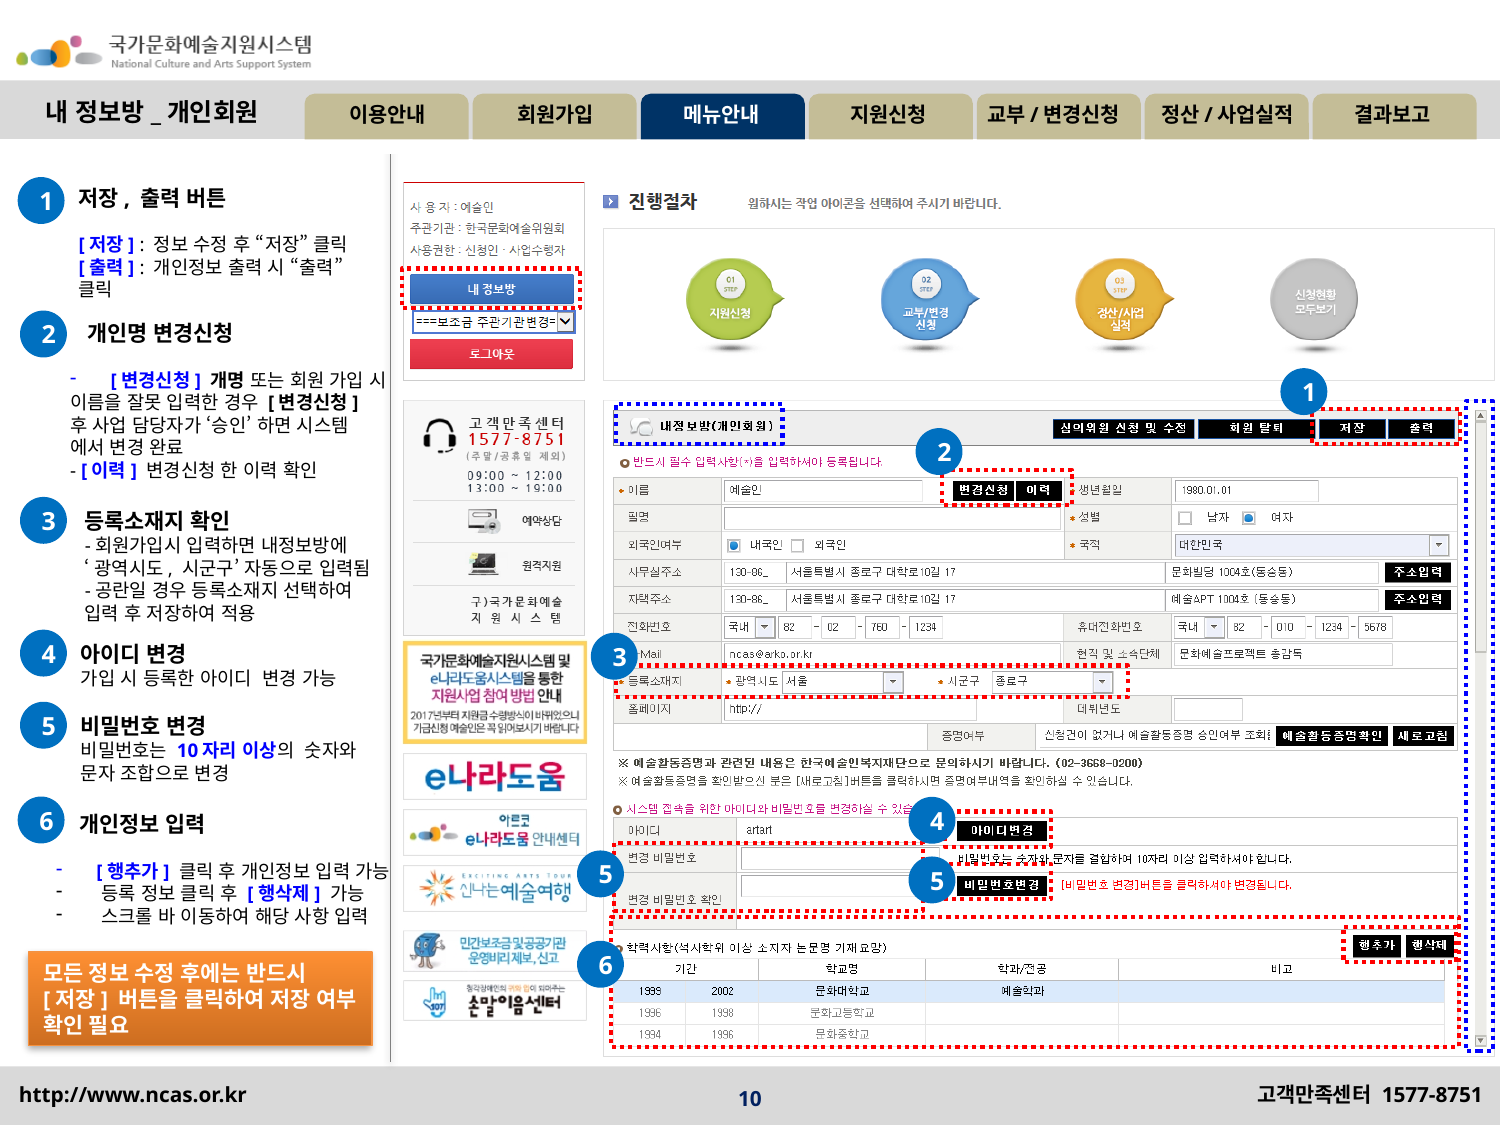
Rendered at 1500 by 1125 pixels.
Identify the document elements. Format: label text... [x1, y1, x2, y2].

text_box 비밀번호 변경 비밀번호는 10자리 이상의 숫자와 문자 조합으로 변경 [66, 705, 387, 792]
text_box 2 [17, 308, 57, 360]
text_box 5 [17, 699, 66, 751]
picture [398, 176, 1498, 1059]
text_box 모든 정보 수정 후에는 반드시 [저장] 버튼을 클릭하여 저장 여부 확인 필요 [28, 951, 373, 1046]
text_box 1 [15, 174, 63, 227]
text_box 아이디 변경 가입 시 등록한 아이디 변경 가능 [66, 632, 393, 697]
text_box 6 [15, 794, 61, 846]
text_box 개인명 변경신청 [변경신청] 개명 또는 회원 가입 시 이름을 잘못 입력한 경우 [변경신청] 후 사업 담당자가 ‘승인’ 하면 시스템 에서 변경 완료 - [이력] 변경신청 한 이력 확인 [55, 312, 393, 489]
text_box 4 [17, 627, 66, 679]
text_box 3 [17, 494, 69, 546]
text_box 저장, 출력 버튼 [저장] : 정보 수정 후 “저장” 클릭 [출력] : 개인정보 출력 시 “출력” 클릭 [63, 177, 396, 308]
picture [6, 24, 324, 77]
text_box 내 정보방_개인회원 [31, 89, 274, 135]
text_box 등록소재지 확인 -회원가입시 입력하면 내정보방에 ‘광역시도, 시군구’ 자동으로 입력됨 -공란일 경우 등록소재지 선택하여 입력 후 저장하여 적용 [69, 500, 393, 632]
text_box 개인정보 입력 [행추가] 클릭 후 개인정보 입력 가능 등록 정보 클릭 후 [행삭제] 가능 스크롤 바 이동하여 해당 사항 입력 [41, 803, 392, 935]
